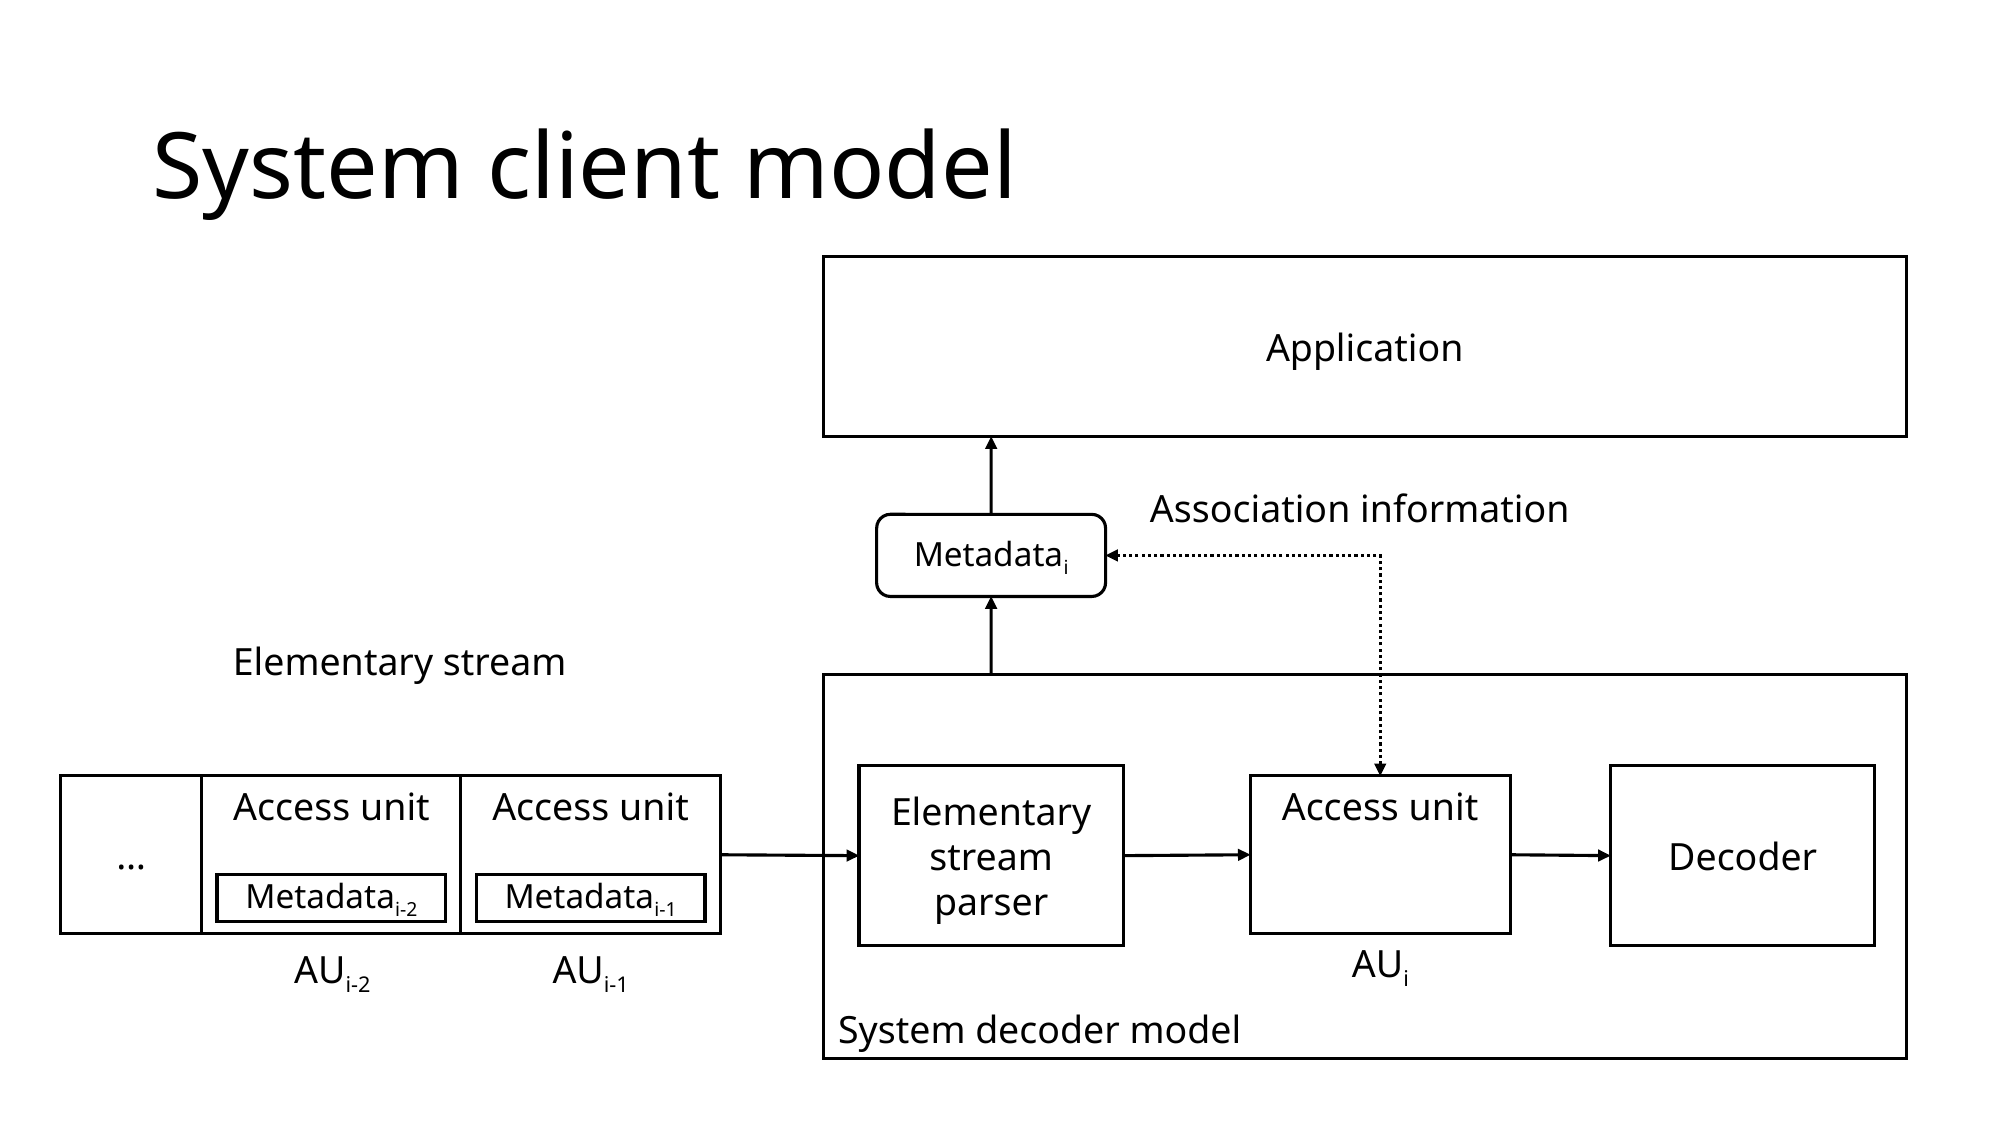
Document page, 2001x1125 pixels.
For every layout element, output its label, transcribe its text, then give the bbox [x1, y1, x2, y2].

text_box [200, 775, 460, 935]
text_box Access unit [1249, 774, 1512, 935]
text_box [1132, 527, 1354, 804]
text_box Application [822, 255, 1908, 438]
text_box AUi-1 [537, 938, 644, 1005]
text_box Elementary stream parser [857, 764, 1125, 947]
title System client model [137, 59, 1863, 278]
text_box Metadatai [875, 512, 1108, 599]
text_box Association information [1135, 477, 1595, 537]
text_box AUi-2 [279, 938, 386, 1005]
text_box System decoder model [822, 673, 1908, 1060]
text_box Elementary stream [218, 630, 582, 690]
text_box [460, 775, 722, 935]
text_box Decoder [1609, 764, 1876, 947]
text_box … [59, 774, 200, 935]
text_box AUi [1337, 932, 1424, 998]
